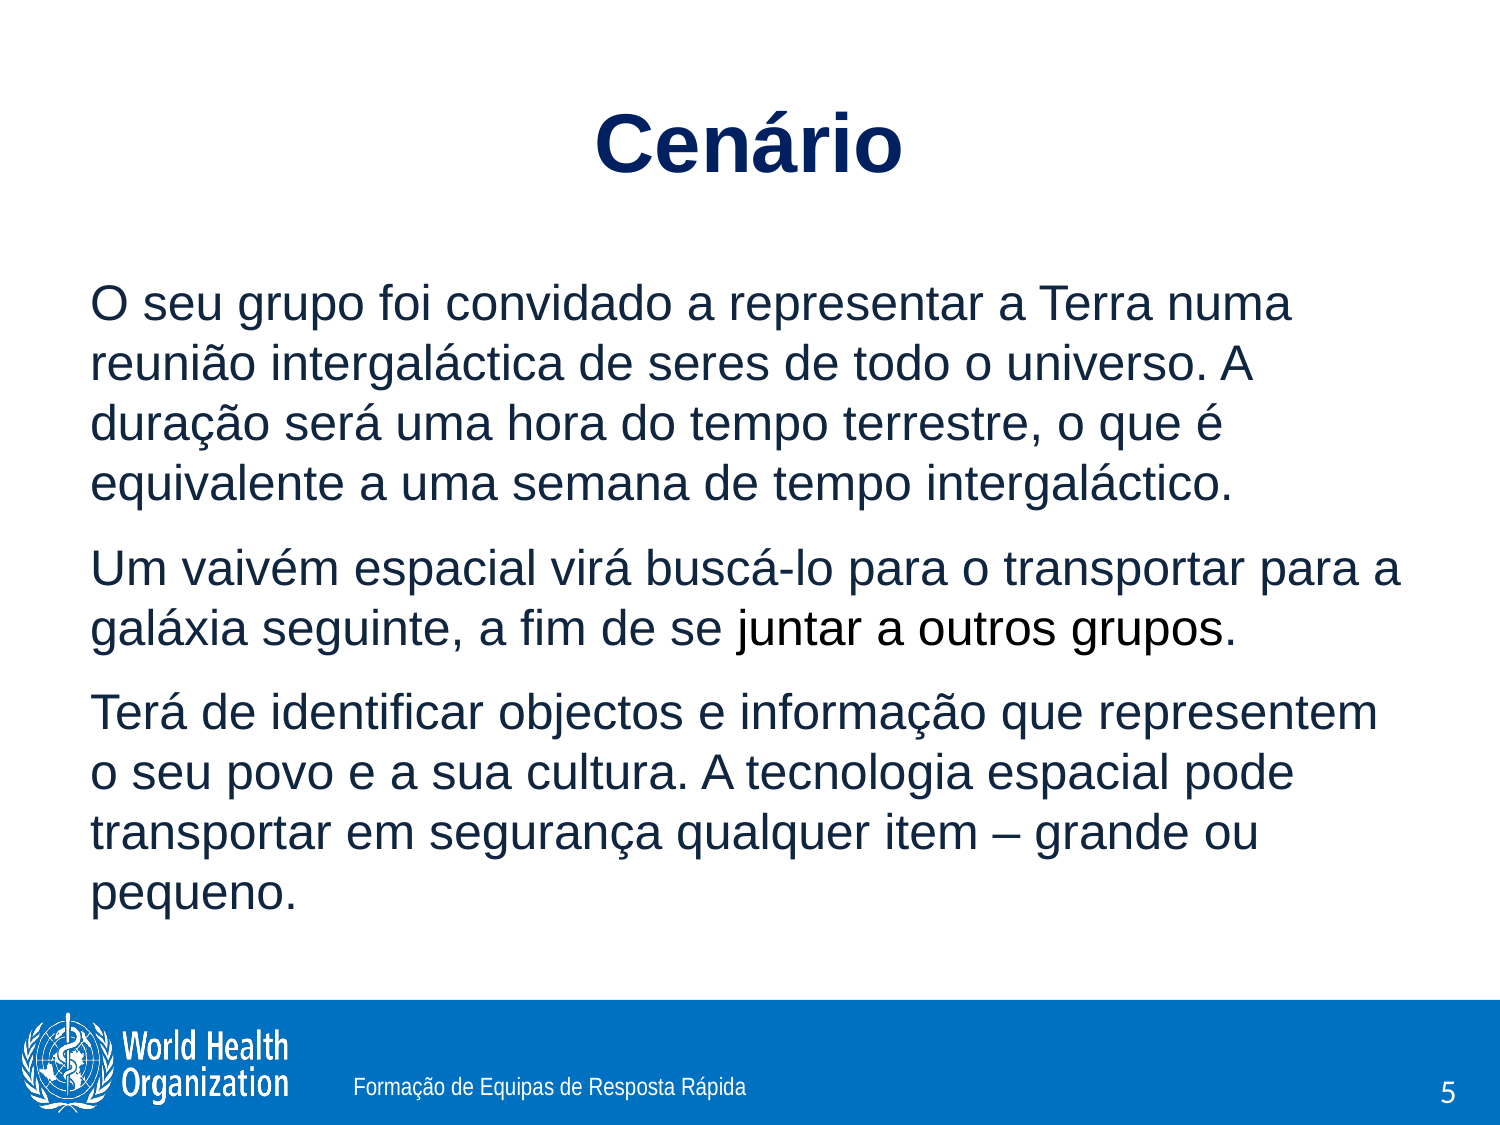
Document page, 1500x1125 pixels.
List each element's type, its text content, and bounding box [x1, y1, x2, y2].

list O seu grupo foi convidado a representar a Terra numa reunião intergaláctica de seres de todo o universo. A duração será uma hora do tempo terrestre, o que é equivalente a uma semana de tempo intergaláctico. Um vaivém espacial virá buscá-lo para o transportar para a galáxia seguinte, a fim de se juntar a outros grupos. Terá de identificar objectos e informação que representem o seu povo e a sua cultura. A tecnologia espacial pode transportar em segurança qualquer item – grande ou pequeno. [75, 262, 1425, 1005]
picture [21, 1012, 288, 1113]
title Cenário [75, 45, 1425, 233]
